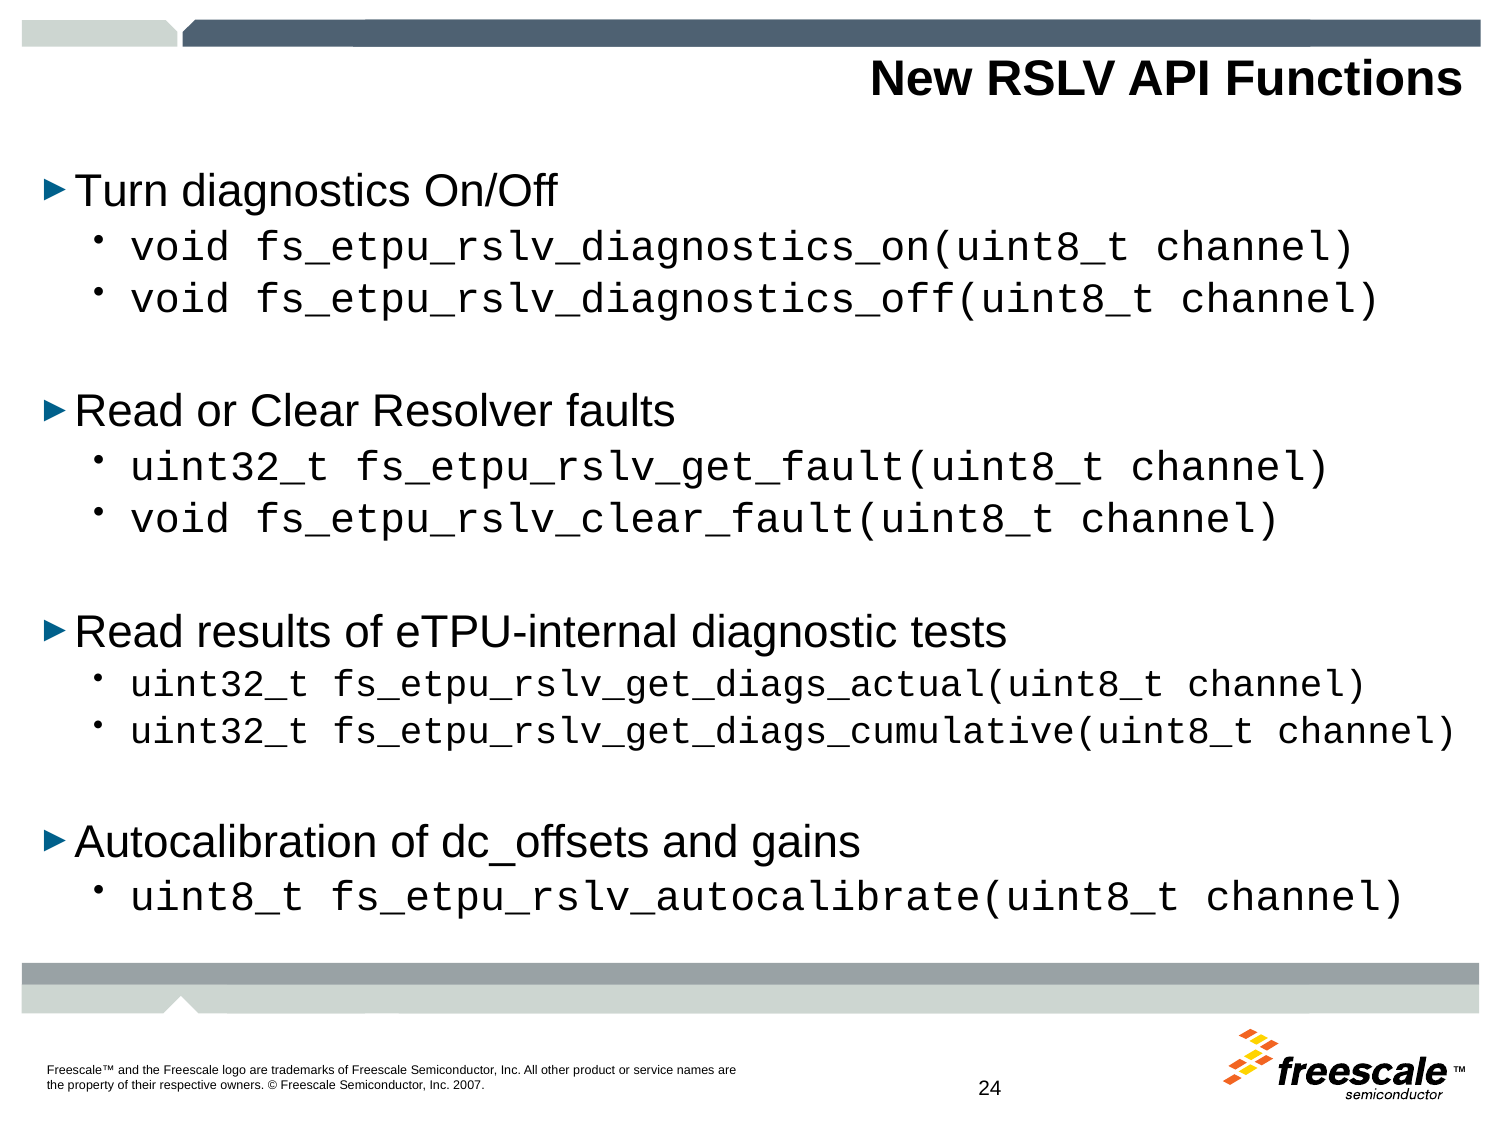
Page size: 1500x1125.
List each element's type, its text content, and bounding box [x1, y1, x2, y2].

title New RSLV API Functions [21, 46, 1480, 152]
slide_number 23 [963, 1066, 1077, 1119]
list Turn diagnostics On/Off void fs_etpu_rslv_diagnostics_on(uint8_t channel) void fs_etpu_rslv_diagnostics_off(uint8_t channel) Read or Clear Resolver faults uint32_t fs_etpu_rslv_get_fault(uint8_t channel) void fs_etpu_rslv_clear_fault(uint8_t channel) Read results of eTPU-internal diagnostic tests uint32_t fs_etpu_rslv_get_diags_actual(uint8_t channel) uint32_t fs_etpu_rslv_get_diags_cumulative(uint8_t channel) Autocalibration of dc_offsets and gains uint8_t fs_etpu_rslv_autocalibrate(uint8_t channel) [21, 152, 1480, 959]
